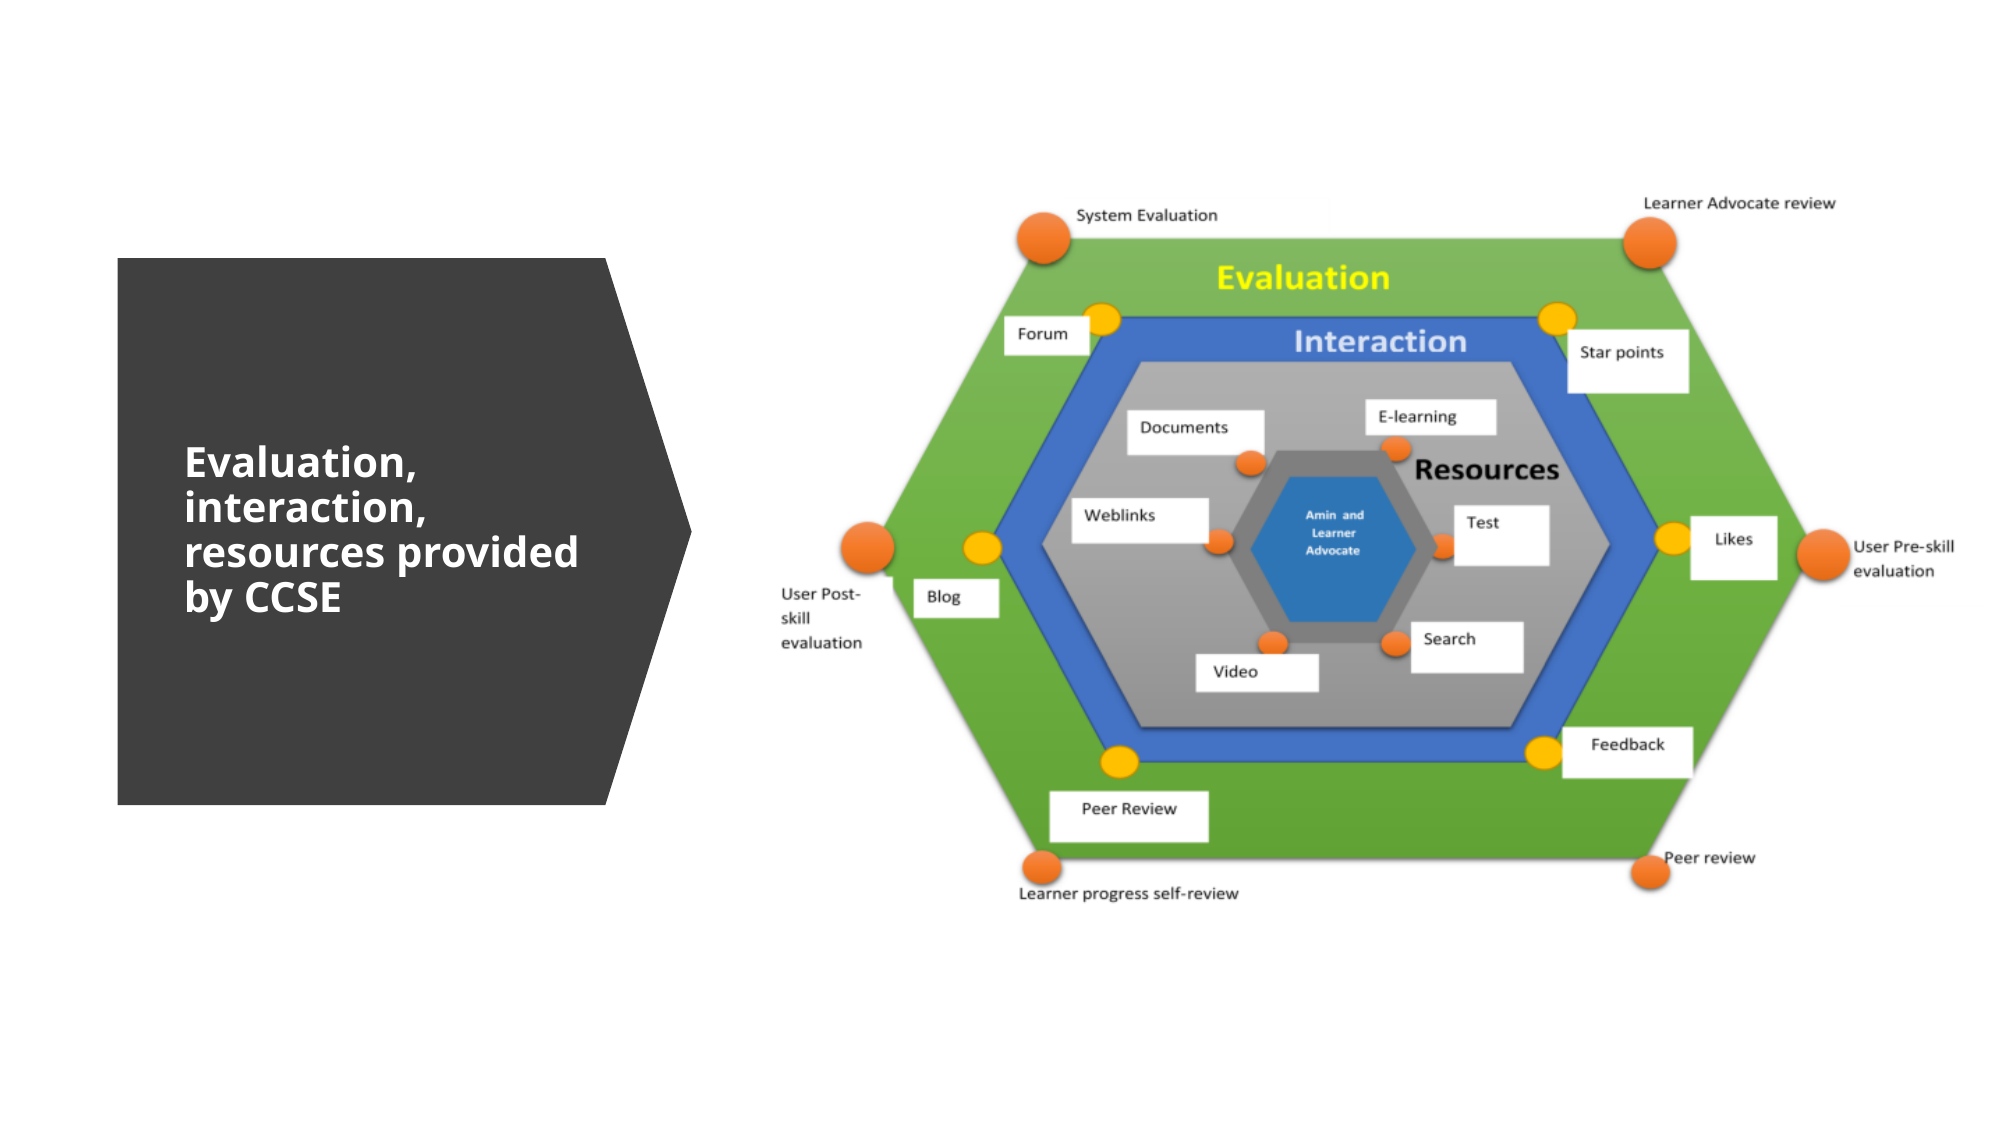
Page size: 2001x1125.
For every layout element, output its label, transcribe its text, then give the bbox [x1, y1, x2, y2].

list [709, 100, 1984, 916]
text_box [116, 257, 693, 807]
title Evaluation, interaction, resources provided by CCSE [168, 322, 601, 741]
